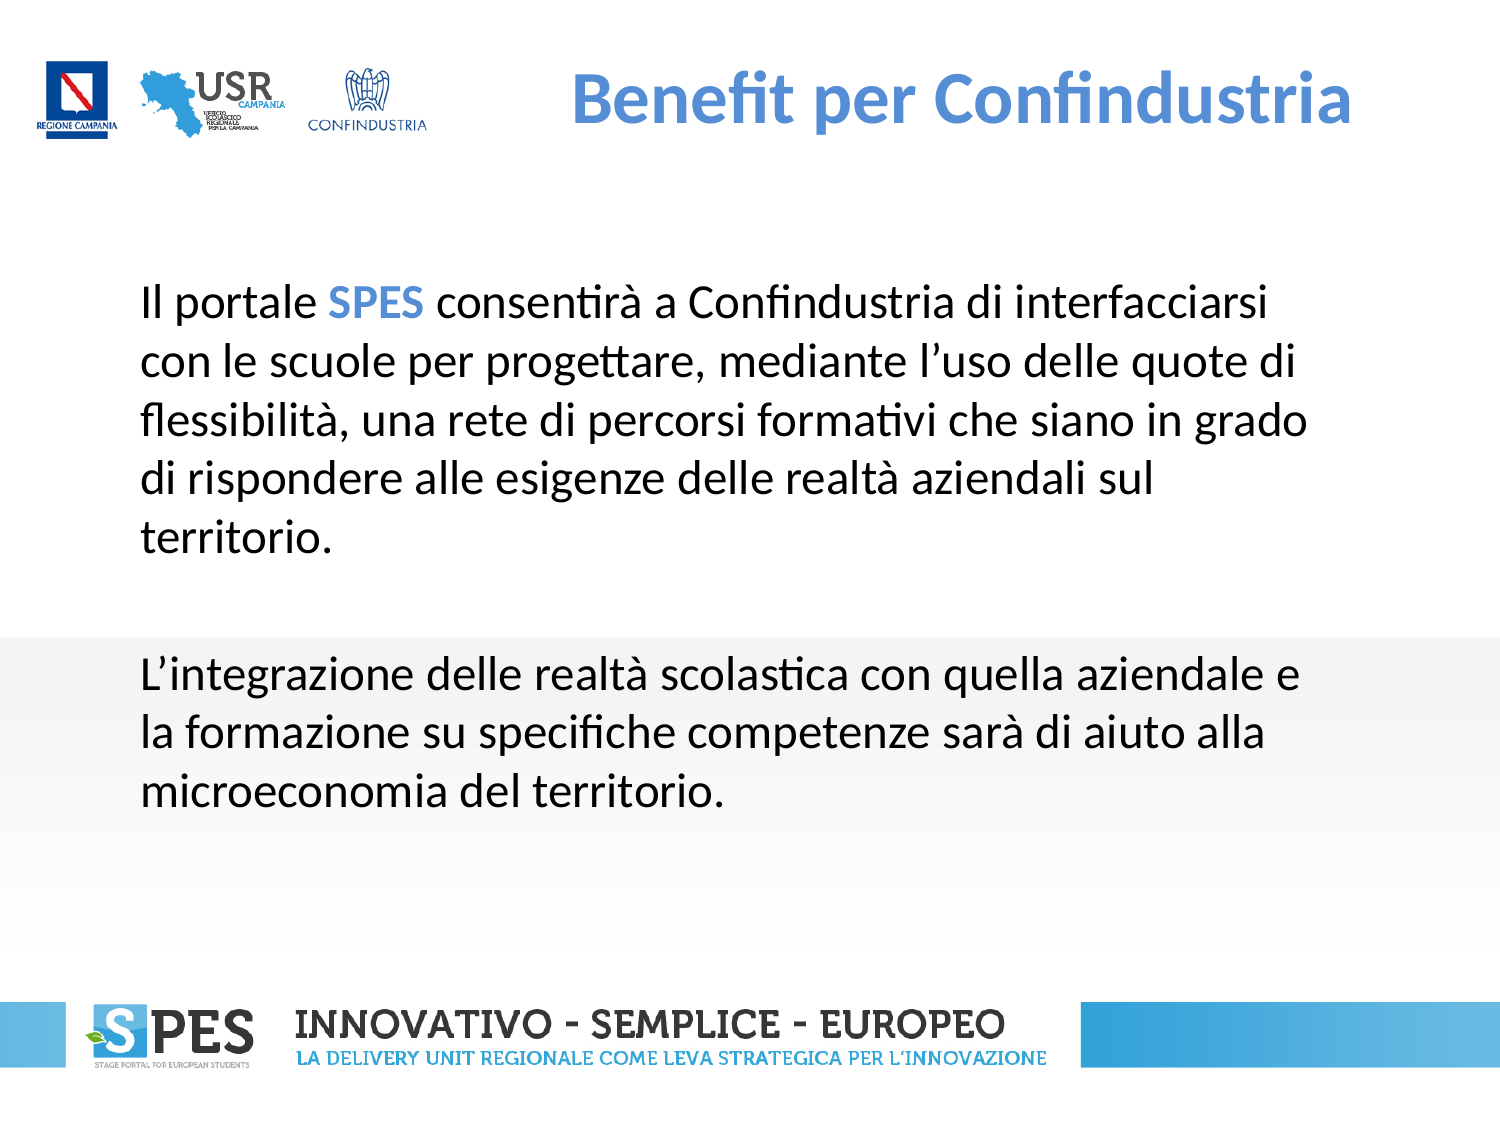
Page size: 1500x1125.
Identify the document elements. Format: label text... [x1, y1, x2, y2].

title Benefit per Confindustria [425, 0, 1500, 188]
list Il portale SPES consentirà a Confindustria di interfacciarsi con le scuole per progettare, mediante l’uso delle quote di flessibilità, una rete di percorsi formativi che siano in grado di rispondere alle esigenze delle realtà aziendali sul territorio. L’integrazione delle realtà scolastica con quella aziendale e la formazione su specifiche competenze sarà di aiuto alla microeconomia del territorio. [125, 262, 1338, 838]
picture [0, 32, 1500, 1093]
